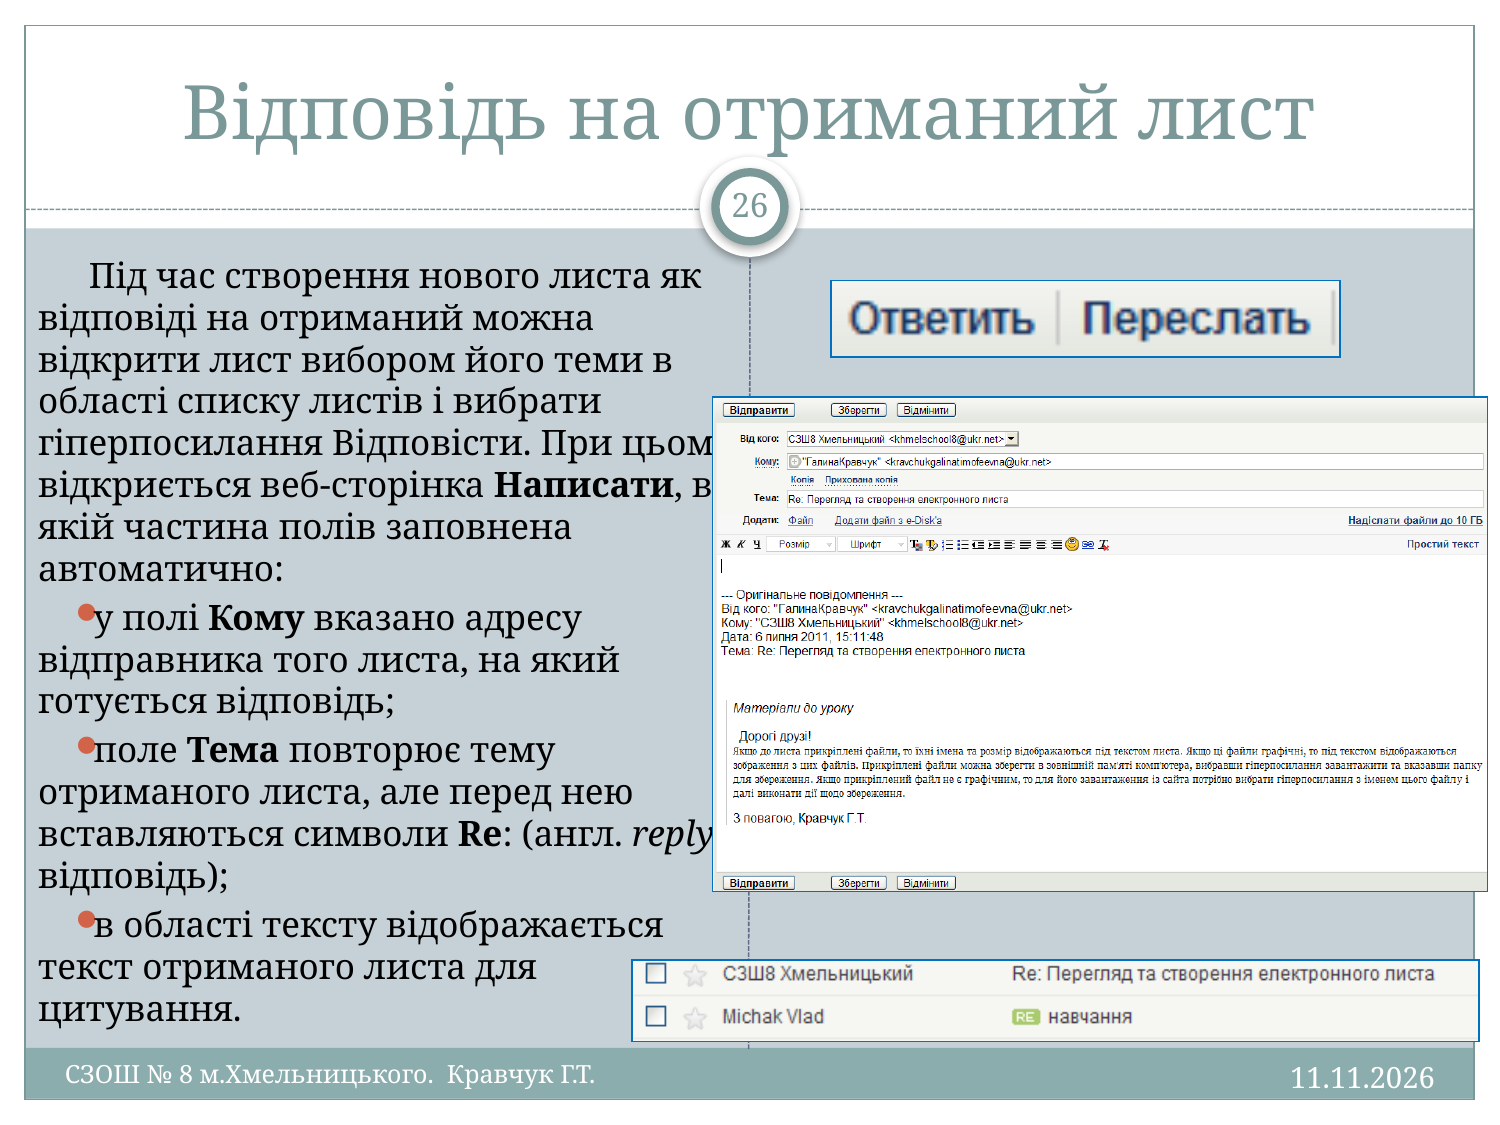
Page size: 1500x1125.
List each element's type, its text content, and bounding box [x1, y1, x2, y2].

title Відповідь на отриманий лист [49, 37, 1450, 162]
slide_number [950, 1052, 1450, 1112]
list Під час створення нового листа як відповіді на отриманий можна відкрити лист вибором його теми в області списку листів і вибрати гіперпосилання Відповісти. При цьому відкриється веб-сторінка Написати, в якій частина полів заповнена автоматично: у полі Кому вказано адресу відправника того листа, на який готується відповідь; поле Тема повторює тему отриманого листа, але перед нею вставляються символи Re: (англ. reply - відповідь); в області тексту відображається текст отриманого листа для цитування. [23, 246, 750, 1043]
footer СЗОШ № 8 м.Хмельницького. Кравчук Г.Т. [50, 1051, 638, 1112]
slide_number 26 [712, 170, 788, 243]
picture [831, 280, 1340, 357]
picture [632, 960, 1479, 1041]
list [713, 397, 1487, 891]
